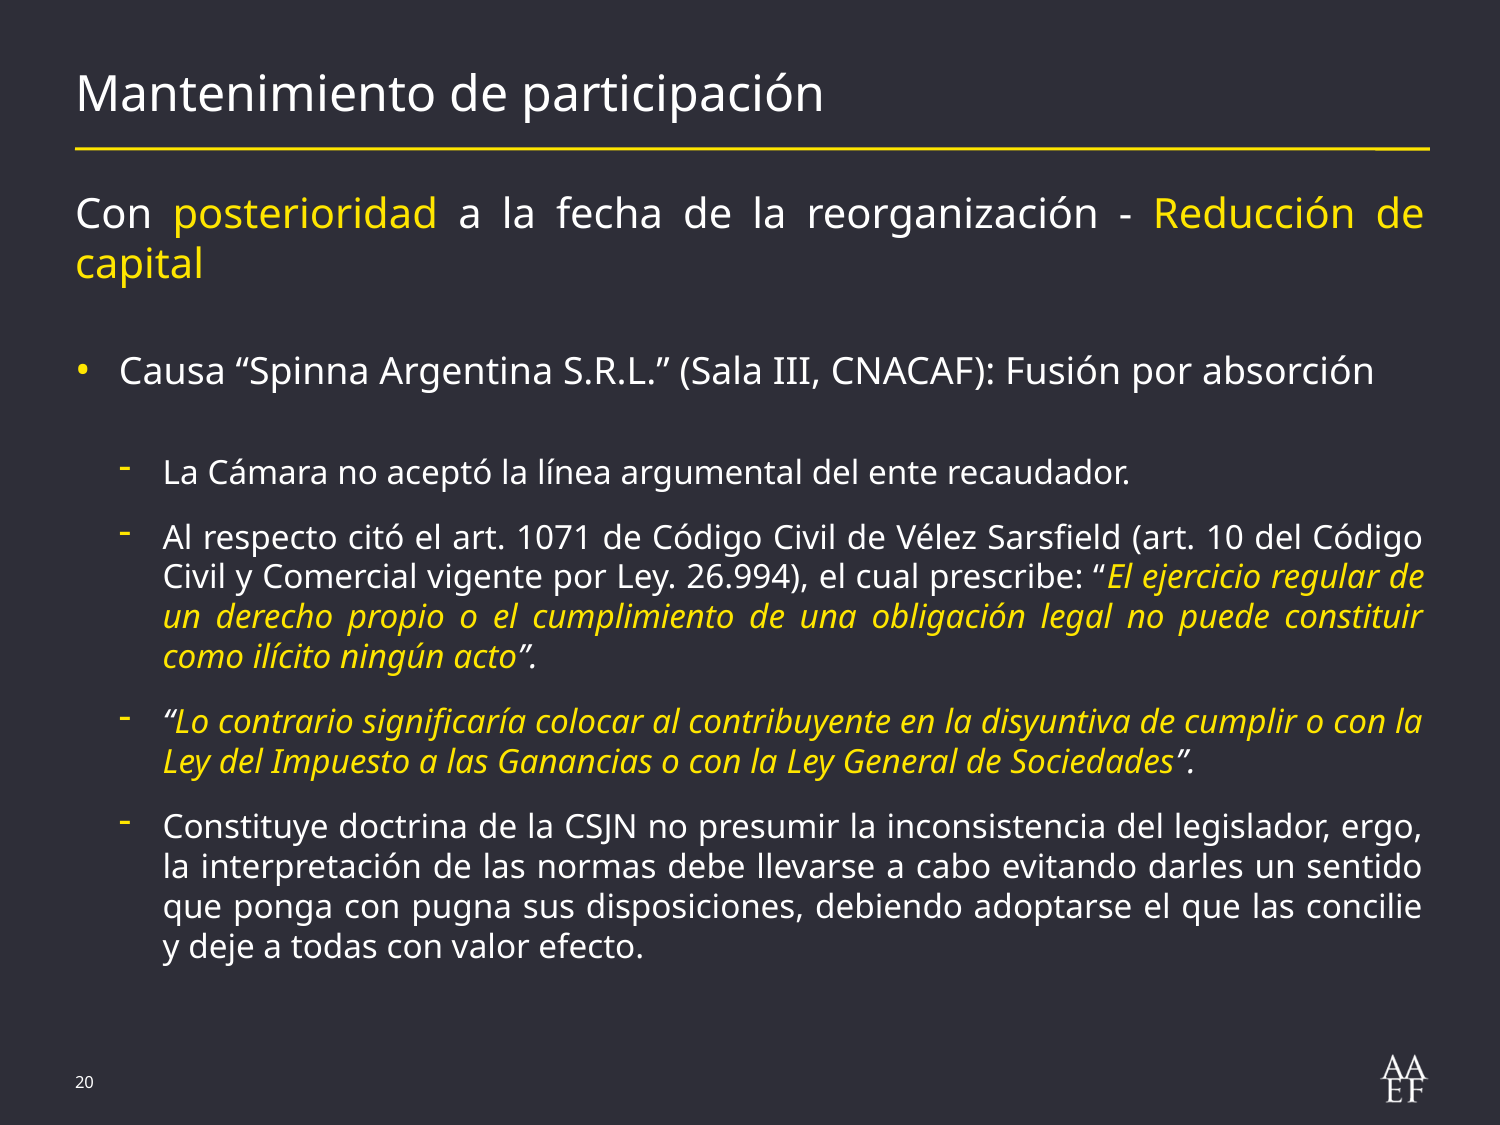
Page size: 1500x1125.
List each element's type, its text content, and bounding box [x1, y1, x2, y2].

title Mantenimiento de participación [75, 48, 1425, 146]
list Con posterioridad a la fecha de la reorganización - Reducción de capital Causa “Spinna Argentina S.R.L.” (Sala III, CNACAF): Fusión por absorción La Cámara no aceptó la línea argumental del ente recaudador. Al respecto citó el art. 1071 de Código Civil de Vélez Sarsfield (art. 10 del Código Civil y Comercial vigente por Ley. 26.994), el cual prescribe: “El ejercicio regular de un derecho propio o el cumplimiento de una obligación legal no puede constituir como ilícito ningún acto”. “Lo contrario significaría colocar al contribuyente en la disyuntiva de cumplir o con la Ley del Impuesto a las Ganancias o con la Ley General de Sociedades”. Constituye doctrina de la CSJN no presumir la inconsistencia del legislador, ergo, la interpretación de las normas debe llevarse a cabo evitando darles un sentido que ponga con pugna sus disposiciones, debiendo adoptarse el que las concilie y deje a todas con valor efecto. [75, 186, 1425, 999]
picture [1369, 1050, 1436, 1104]
slide_number 20 [75, 1068, 184, 1099]
